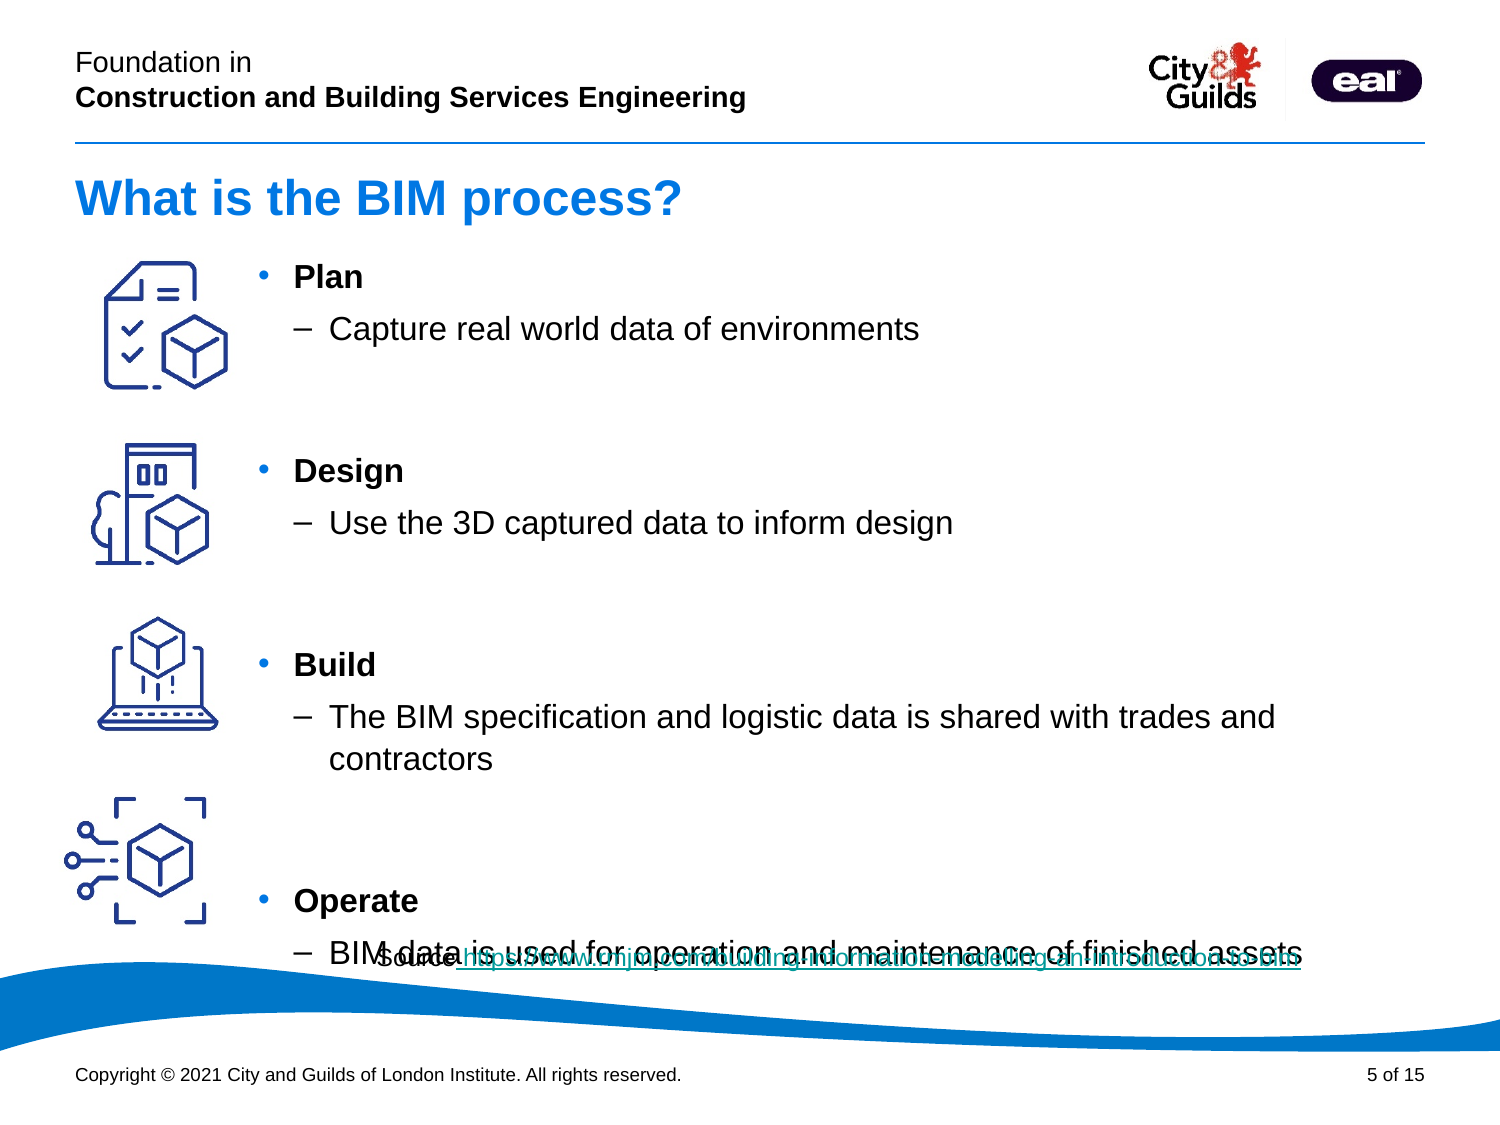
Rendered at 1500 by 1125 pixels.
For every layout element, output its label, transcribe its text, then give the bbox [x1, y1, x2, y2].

picture [47, 761, 259, 962]
picture [71, 422, 227, 576]
picture [71, 246, 250, 412]
list Plan Capture real world data of environments Design Use the 3D captured data to inform design Build The BIM specification and logistic data is shared with trades and contractors Operate BIM data is used for operation and maintenance of finished assets [257, 253, 1368, 951]
picture [82, 601, 239, 748]
text_box Source https://www.rmjm.com/building-information-modelling-an-introduction-to-bim [361, 939, 1425, 980]
picture [1149, 38, 1422, 121]
title What is the BIM process? [74, 165, 1426, 229]
